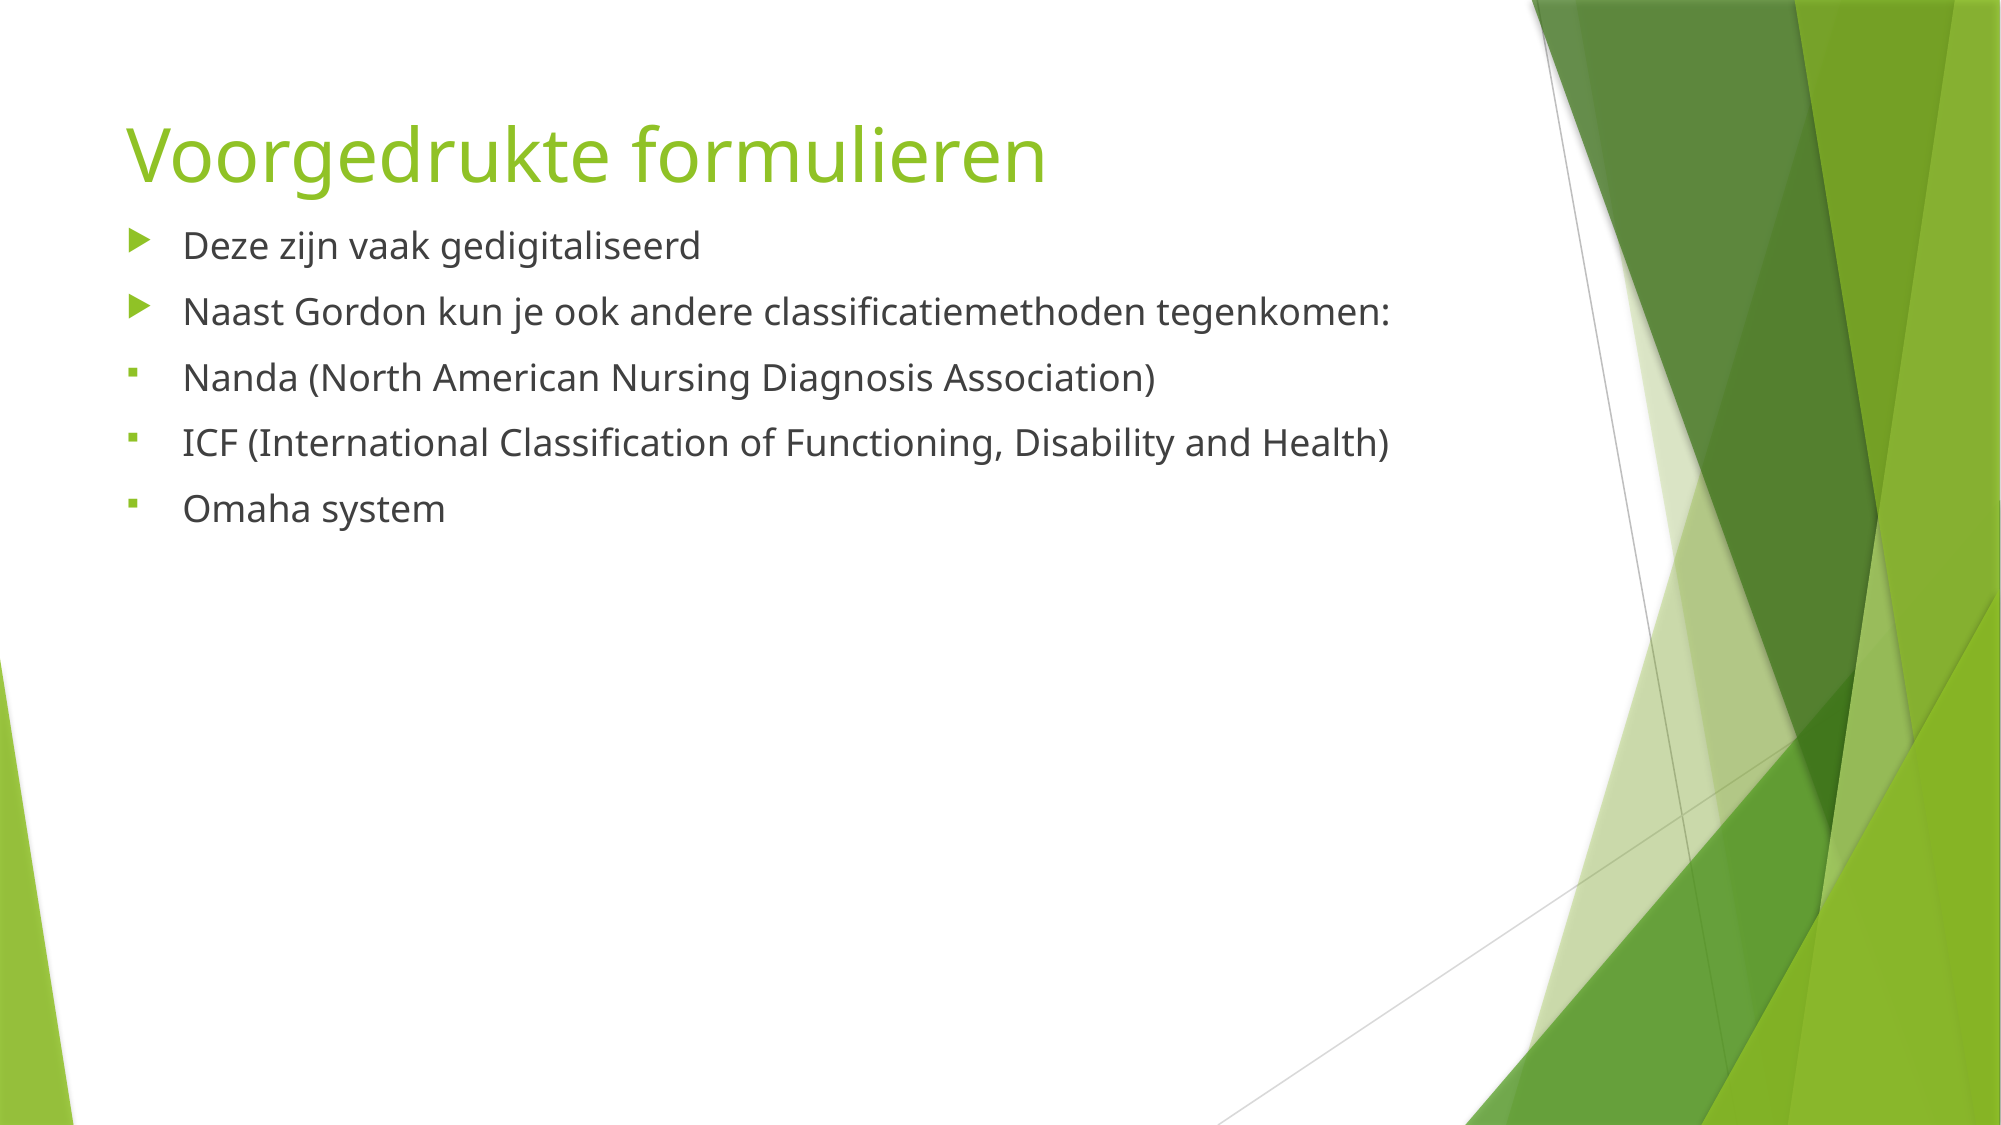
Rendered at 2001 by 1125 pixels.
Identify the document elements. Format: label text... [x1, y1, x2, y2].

title Voorgedrukte formulieren [111, 99, 1522, 214]
list Deze zijn vaak gedigitaliseerd Naast Gordon kun je ook andere classificatiemethoden tegenkomen: Nanda (North American Nursing Diagnosis Association) ICF (International Classification of Functioning, Disability and Health) Omaha system [111, 214, 1522, 851]
